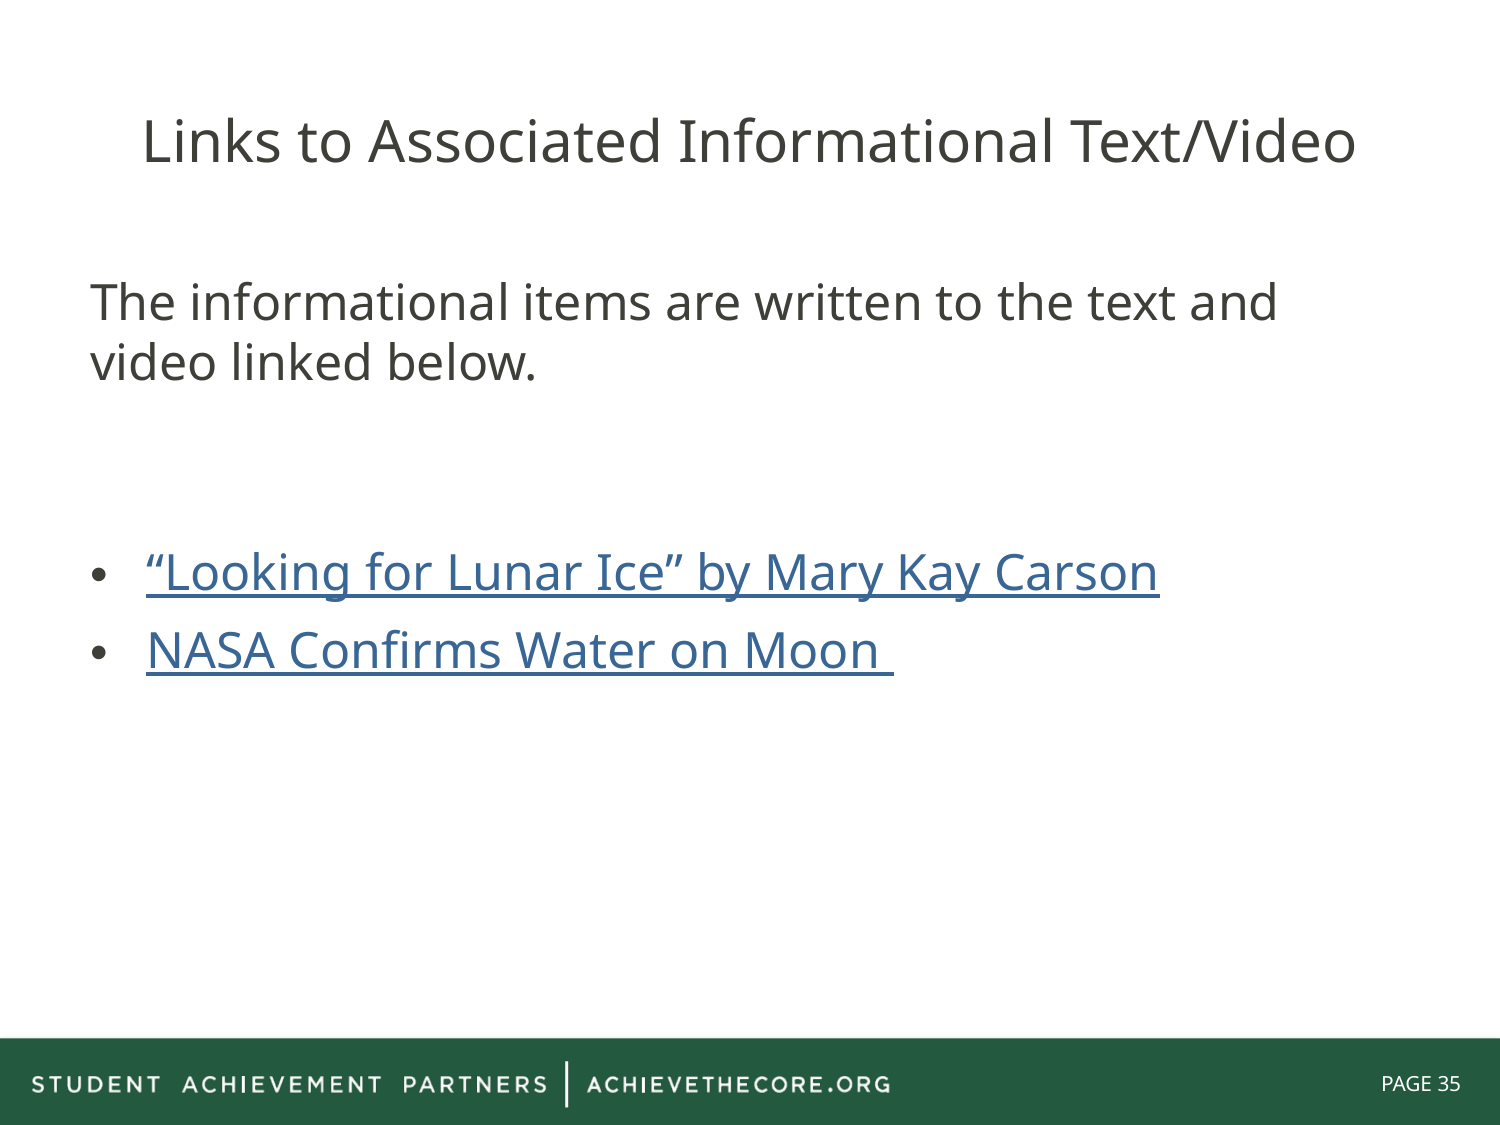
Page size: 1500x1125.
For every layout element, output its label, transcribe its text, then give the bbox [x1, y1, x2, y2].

title Links to Associated Informational Text/Video [75, 45, 1425, 233]
list The informational items are written to the text and video linked below. “Looking for Lunar Ice” by Mary Kay Carson NASA Confirms Water on Moon [75, 262, 1425, 1005]
